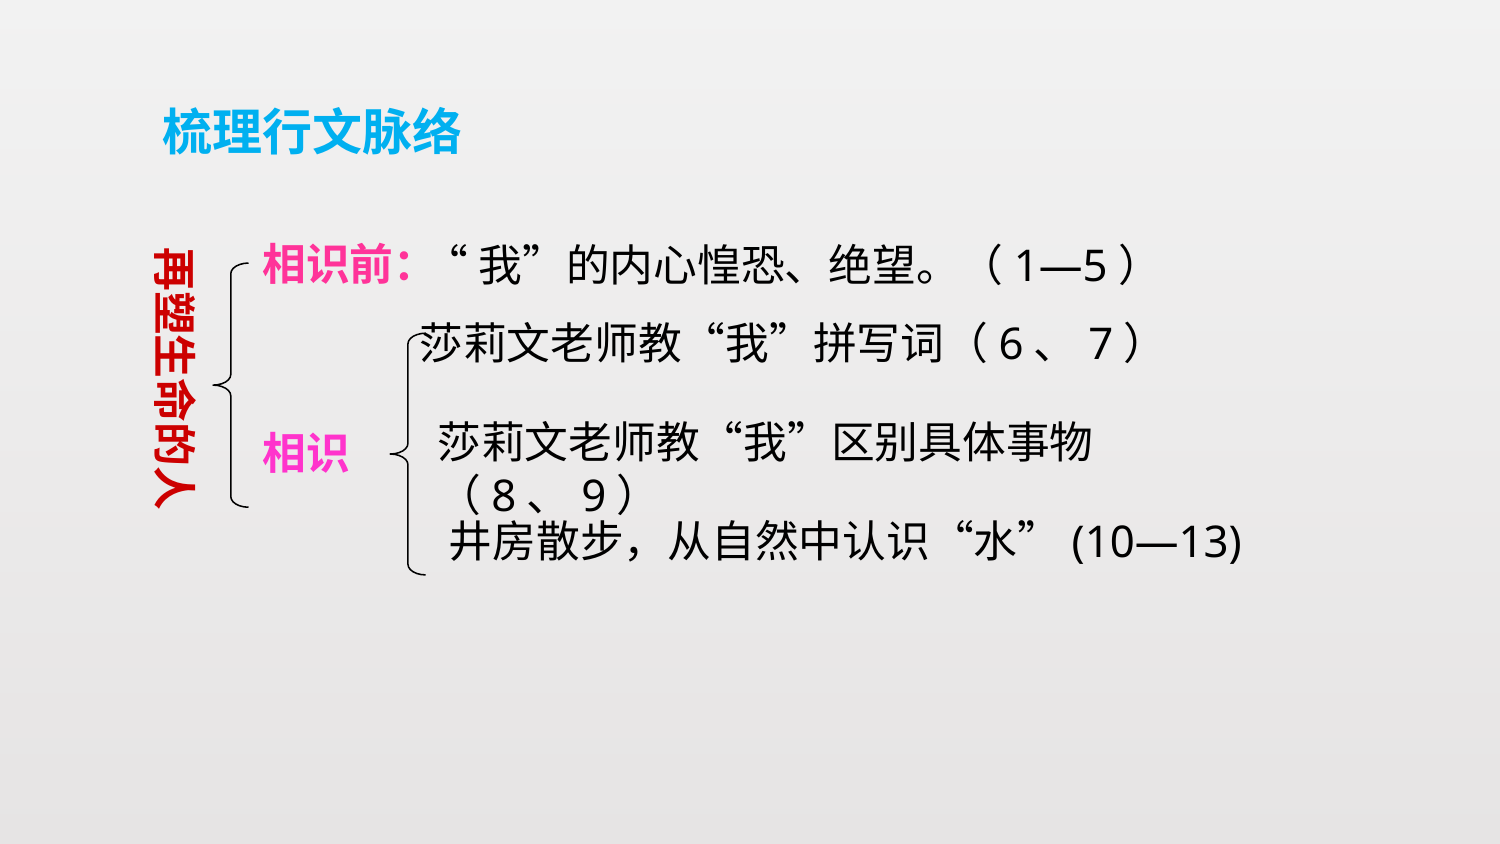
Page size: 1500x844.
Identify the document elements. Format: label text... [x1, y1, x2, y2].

text_box “我”的内心惶恐、绝望。（1—5） [412, 231, 1174, 296]
text_box [390, 343, 426, 575]
text_box 莎莉文老师教“我”区别具体事物（8、9） [426, 409, 1299, 526]
text_box 莎莉文老师教“我”拼写词（6、7） [408, 309, 1179, 374]
text_box 相识前： [250, 231, 412, 295]
text_box [213, 263, 249, 508]
text_box 梳理行文脉络 [151, 94, 474, 166]
text_box 相识 [251, 420, 362, 484]
text_box 再塑生命的人 [137, 241, 214, 514]
text_box 井房散步，从自然中认识“水”(10—13) [437, 508, 1271, 572]
